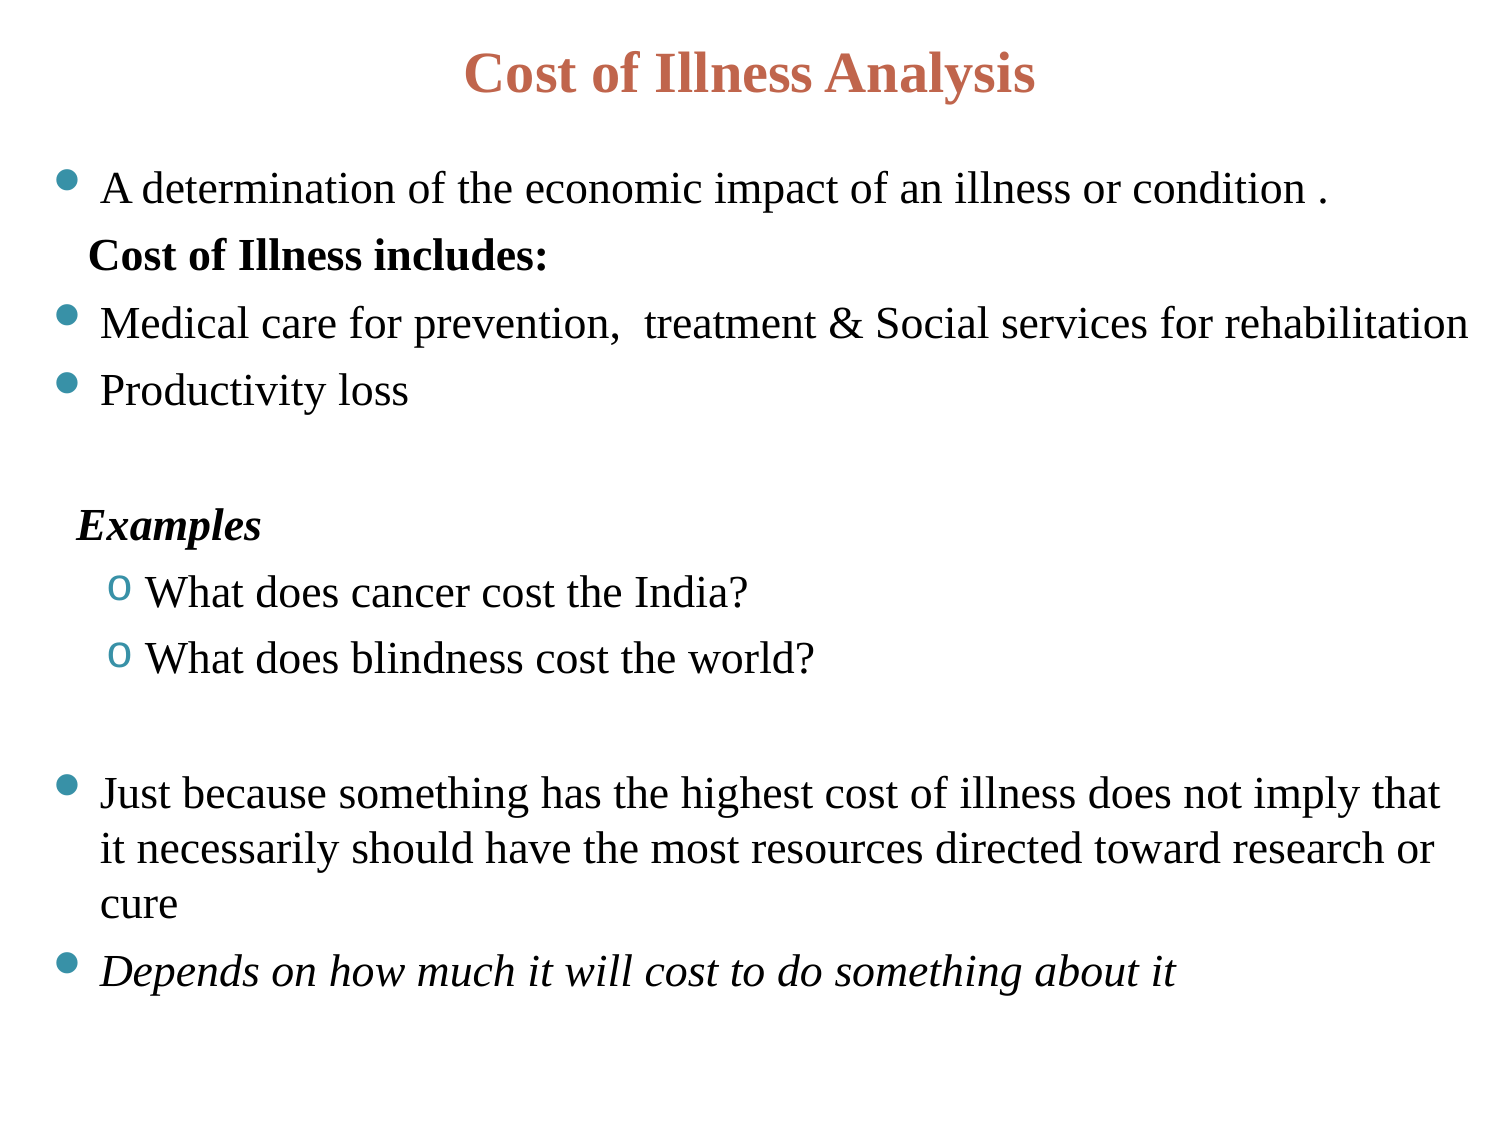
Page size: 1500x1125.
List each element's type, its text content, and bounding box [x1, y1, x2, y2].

list A determination of the economic impact of an illness or condition . Cost of Illness includes: Medical care for prevention, treatment & Social services for rehabilitation Productivity loss Examples What does cancer cost the India? What does blindness cost the world? Just because something has the highest cost of illness does not imply that it necessarily should have the most resources directed toward research or cure Depends on how much it will cost to do something about it [24, 149, 1488, 1125]
title Cost of Illness Analysis [0, 12, 1500, 125]
